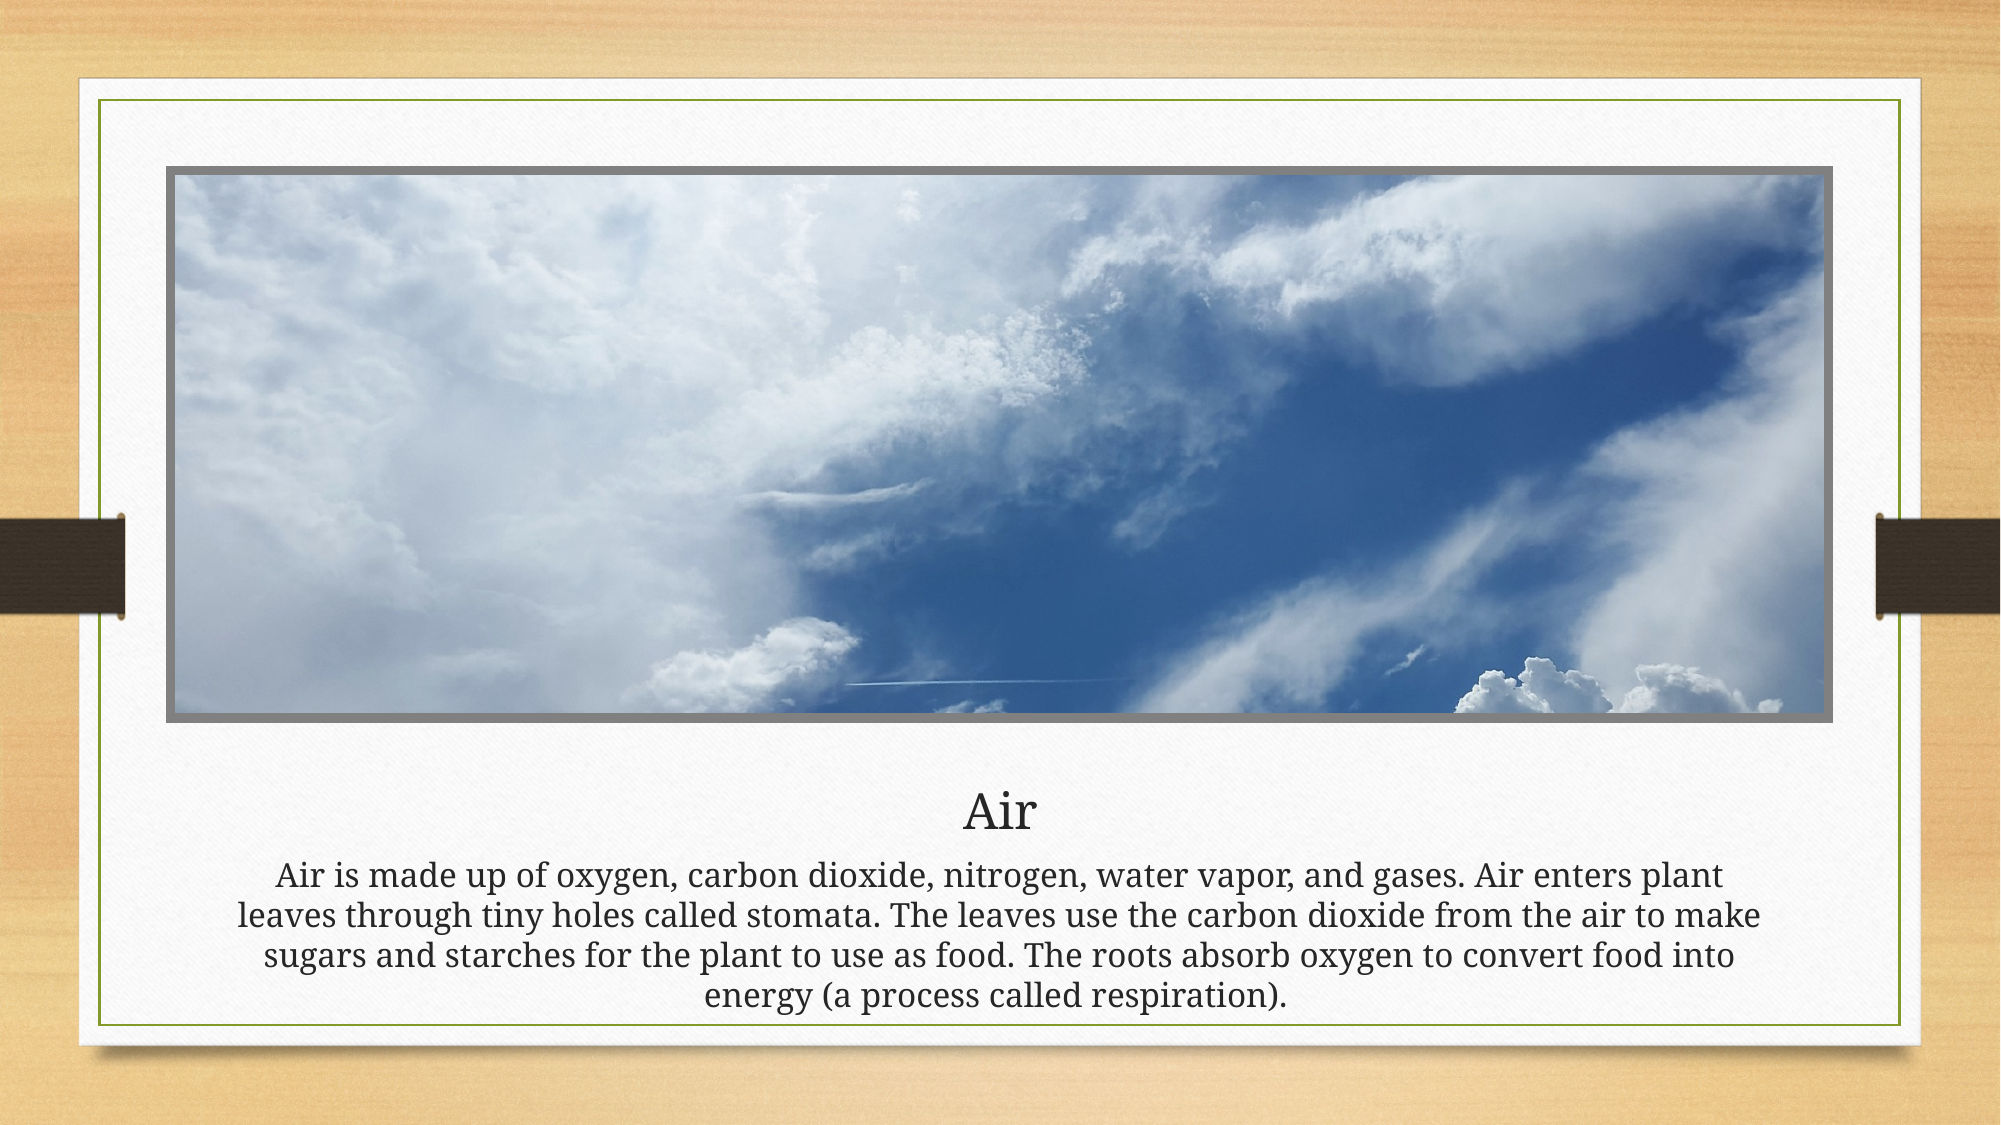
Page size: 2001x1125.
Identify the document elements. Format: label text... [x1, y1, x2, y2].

list Air is made up of oxygen, carbon dioxide, nitrogen, water vapor, and gases. Air enters plant leaves through tiny holes called stomata. The leaves use the carbon dioxide from the air to make sugars and starches for the plant to use as food. The roots absorb oxygen to convert food into energy (a process called respiration). [212, 846, 1789, 1022]
title Air [212, 754, 1789, 846]
picture [0, 0, 2001, 1125]
